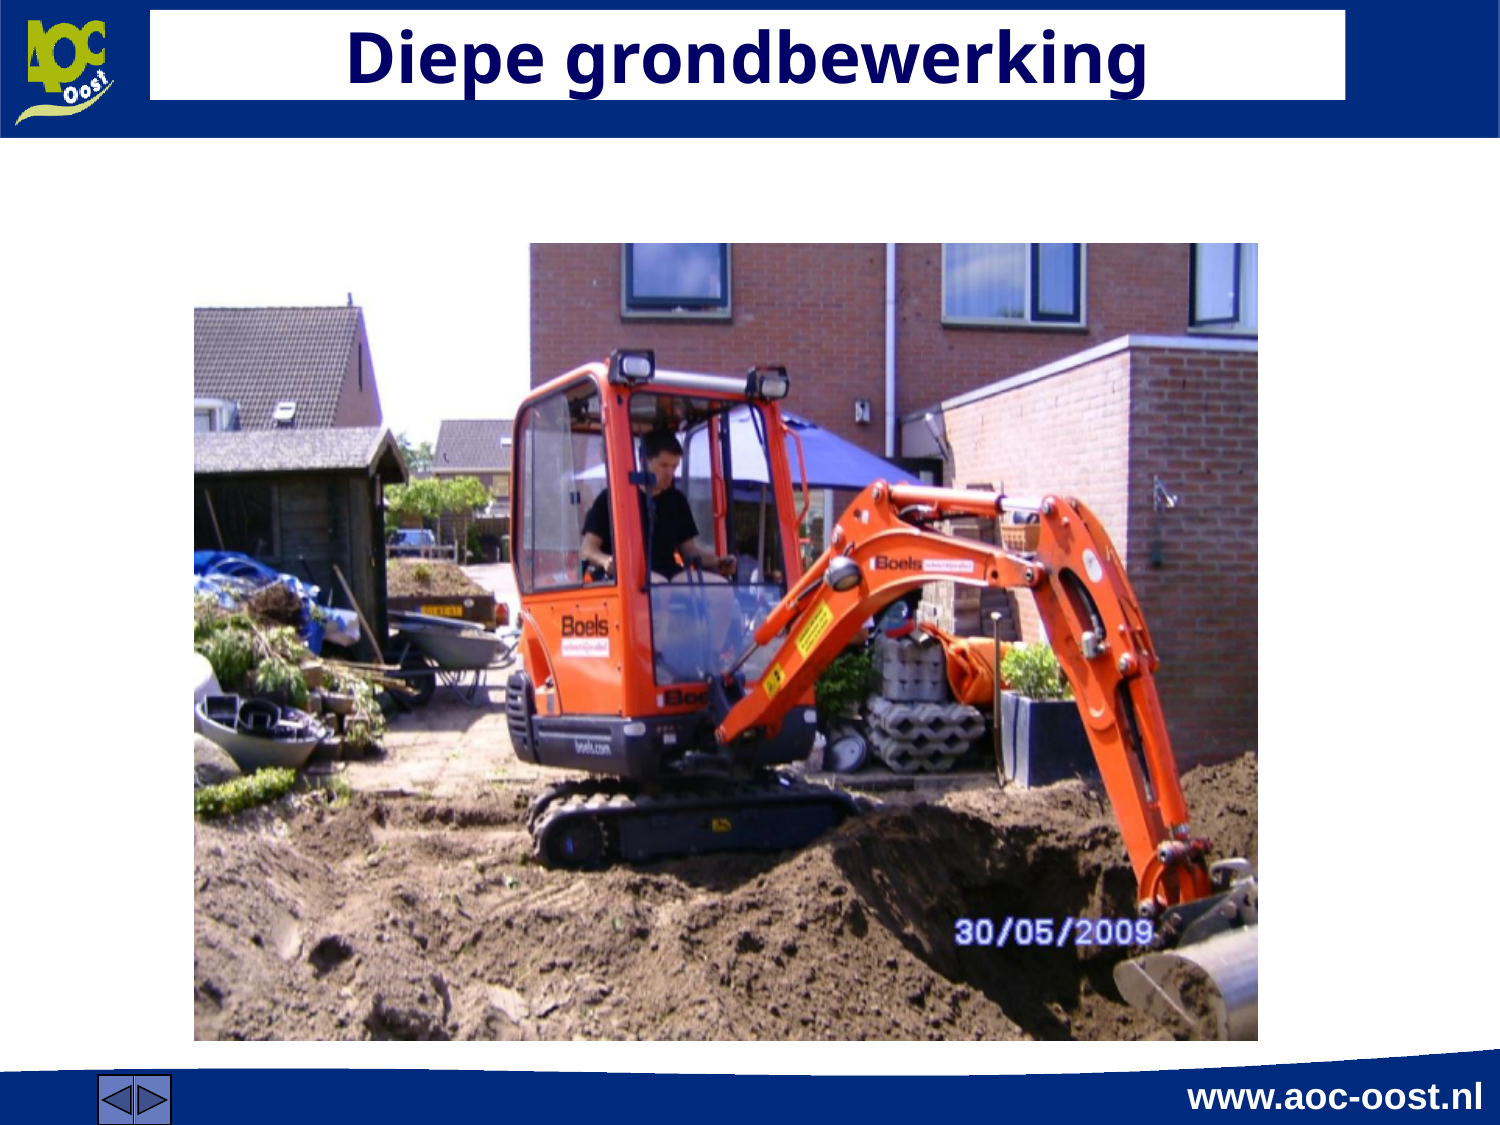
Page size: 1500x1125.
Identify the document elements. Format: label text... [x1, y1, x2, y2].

title Diepe grondbewerking [150, 9, 1346, 100]
picture [0, 1049, 1500, 1125]
picture [0, 0, 1500, 138]
picture [194, 243, 1258, 1041]
